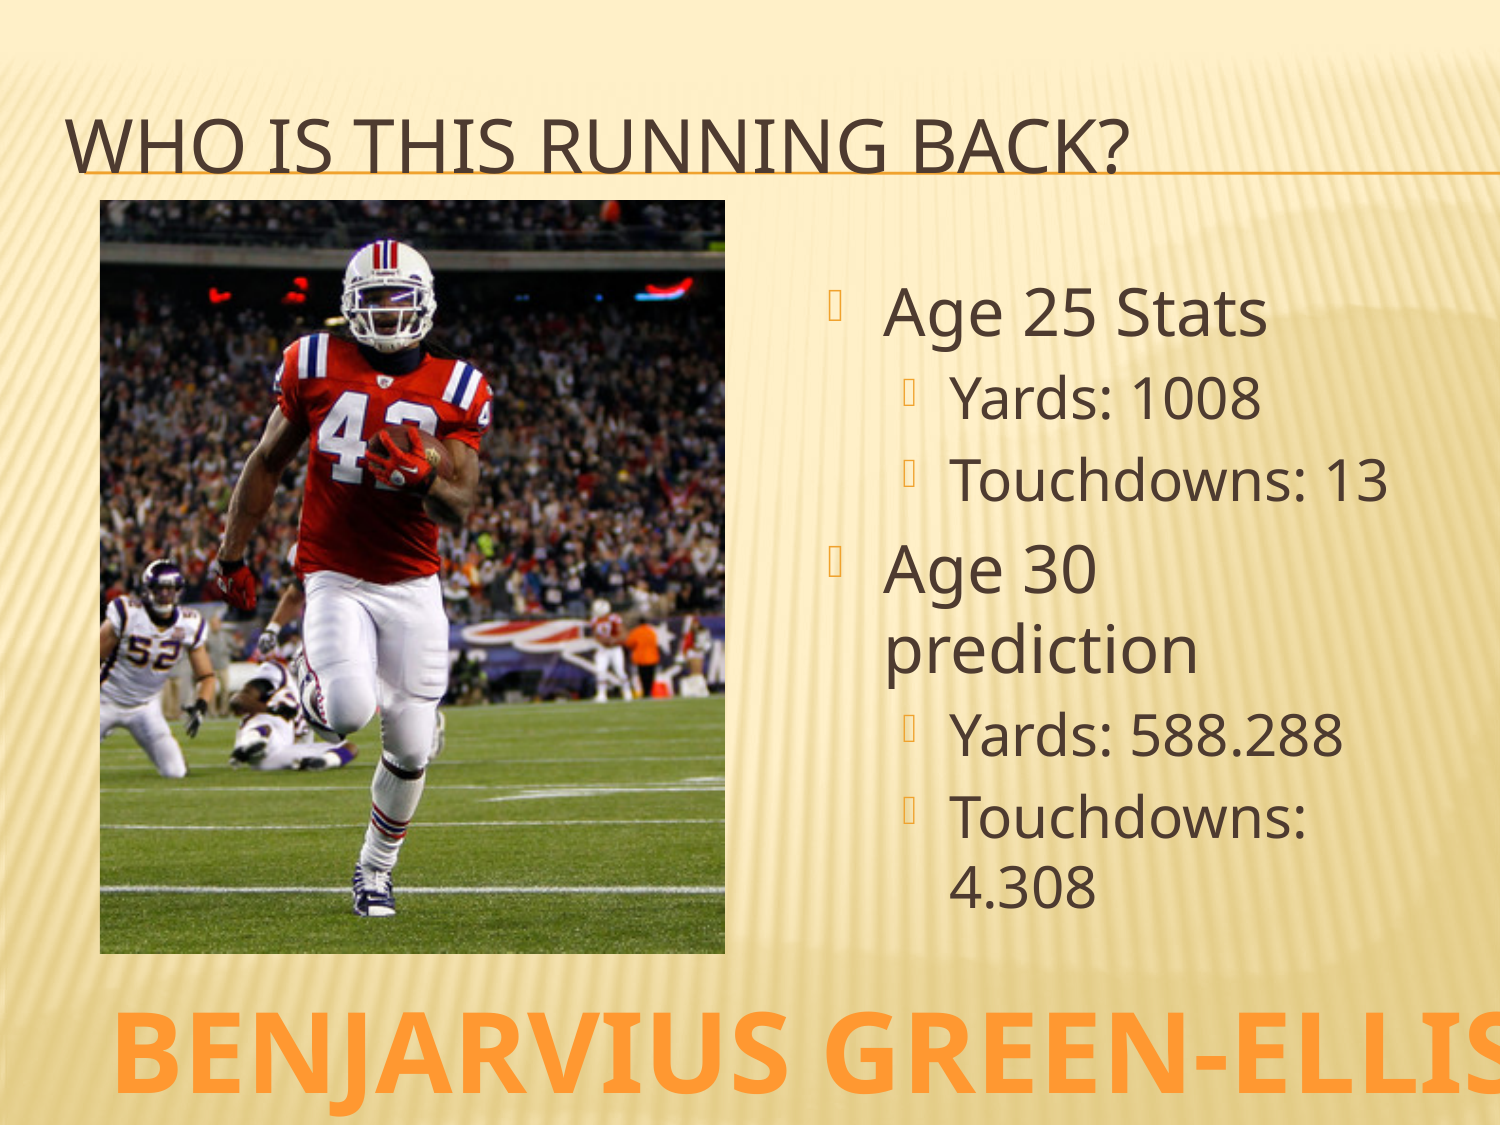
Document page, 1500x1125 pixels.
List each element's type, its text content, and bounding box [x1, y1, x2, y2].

picture [99, 199, 726, 955]
list Age 25 Stats Yards: 1008 Touchdowns: 13 Age 30 prediction Yards: 588.288 Touchdowns: 4.308 [812, 262, 1425, 973]
title Who is this running back? [50, 75, 1475, 213]
text_box BenJarvius Green-Ellis [93, 973, 1500, 1124]
